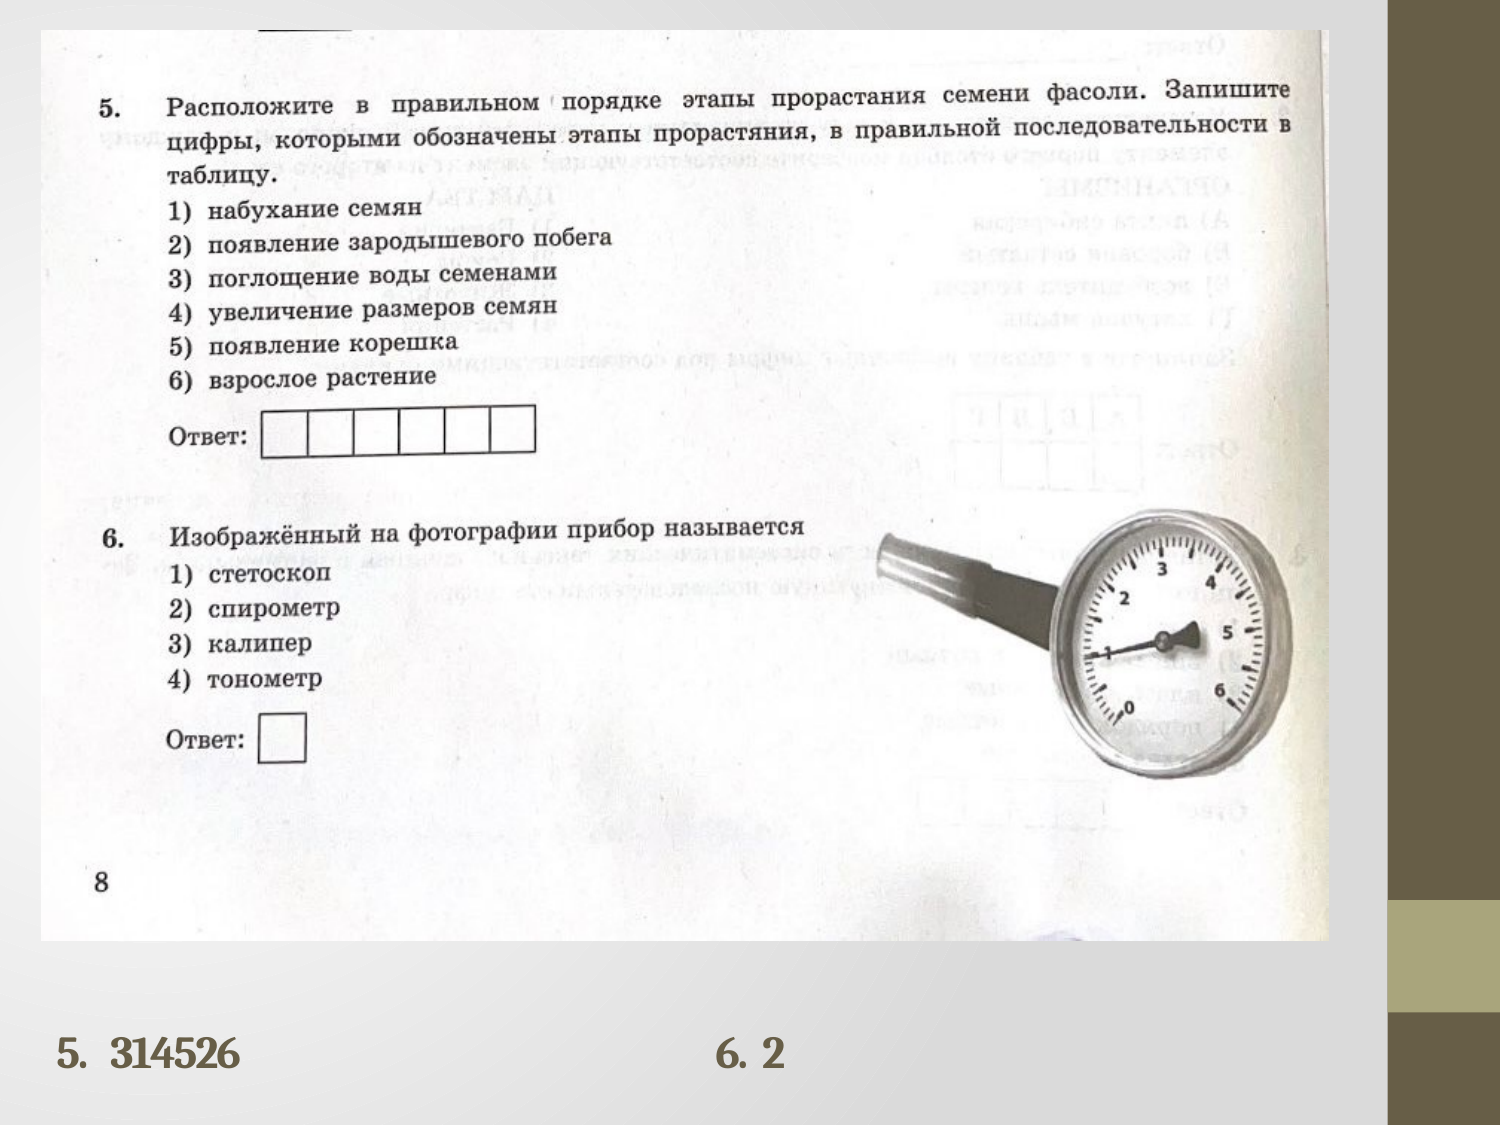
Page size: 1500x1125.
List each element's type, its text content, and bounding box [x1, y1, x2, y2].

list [40, 30, 1330, 941]
title 5. 314526 6. 2 [41, 987, 1317, 1086]
